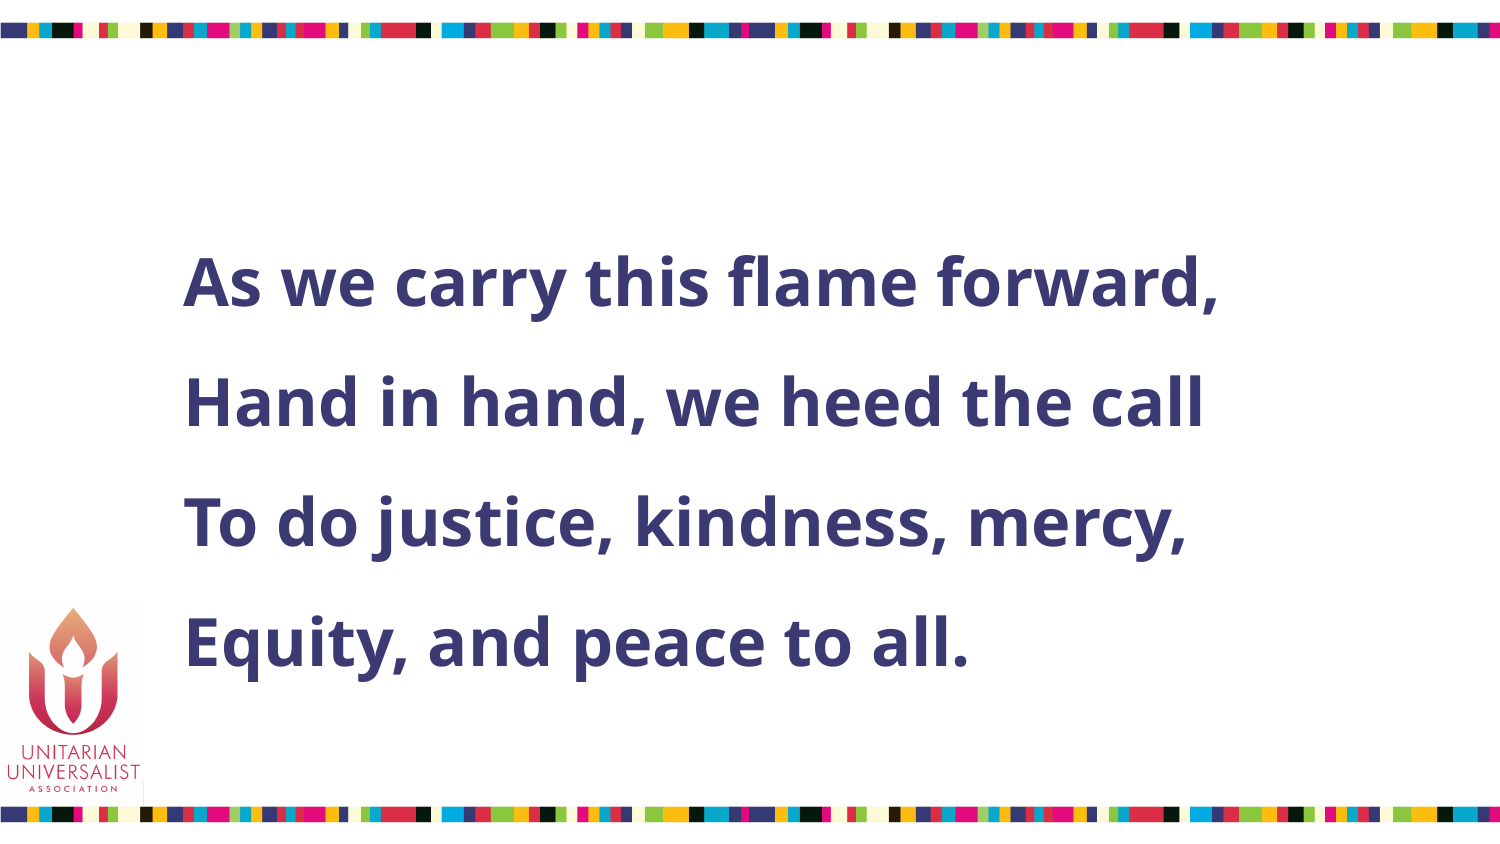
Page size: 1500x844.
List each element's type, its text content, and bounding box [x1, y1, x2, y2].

picture [0, 22, 1500, 40]
picture [0, 600, 1500, 824]
text_box As we carry this flame forward, Hand in hand, we heed the call To do justice, kindness, mercy, Equity, and peace to all. [168, 184, 1421, 695]
